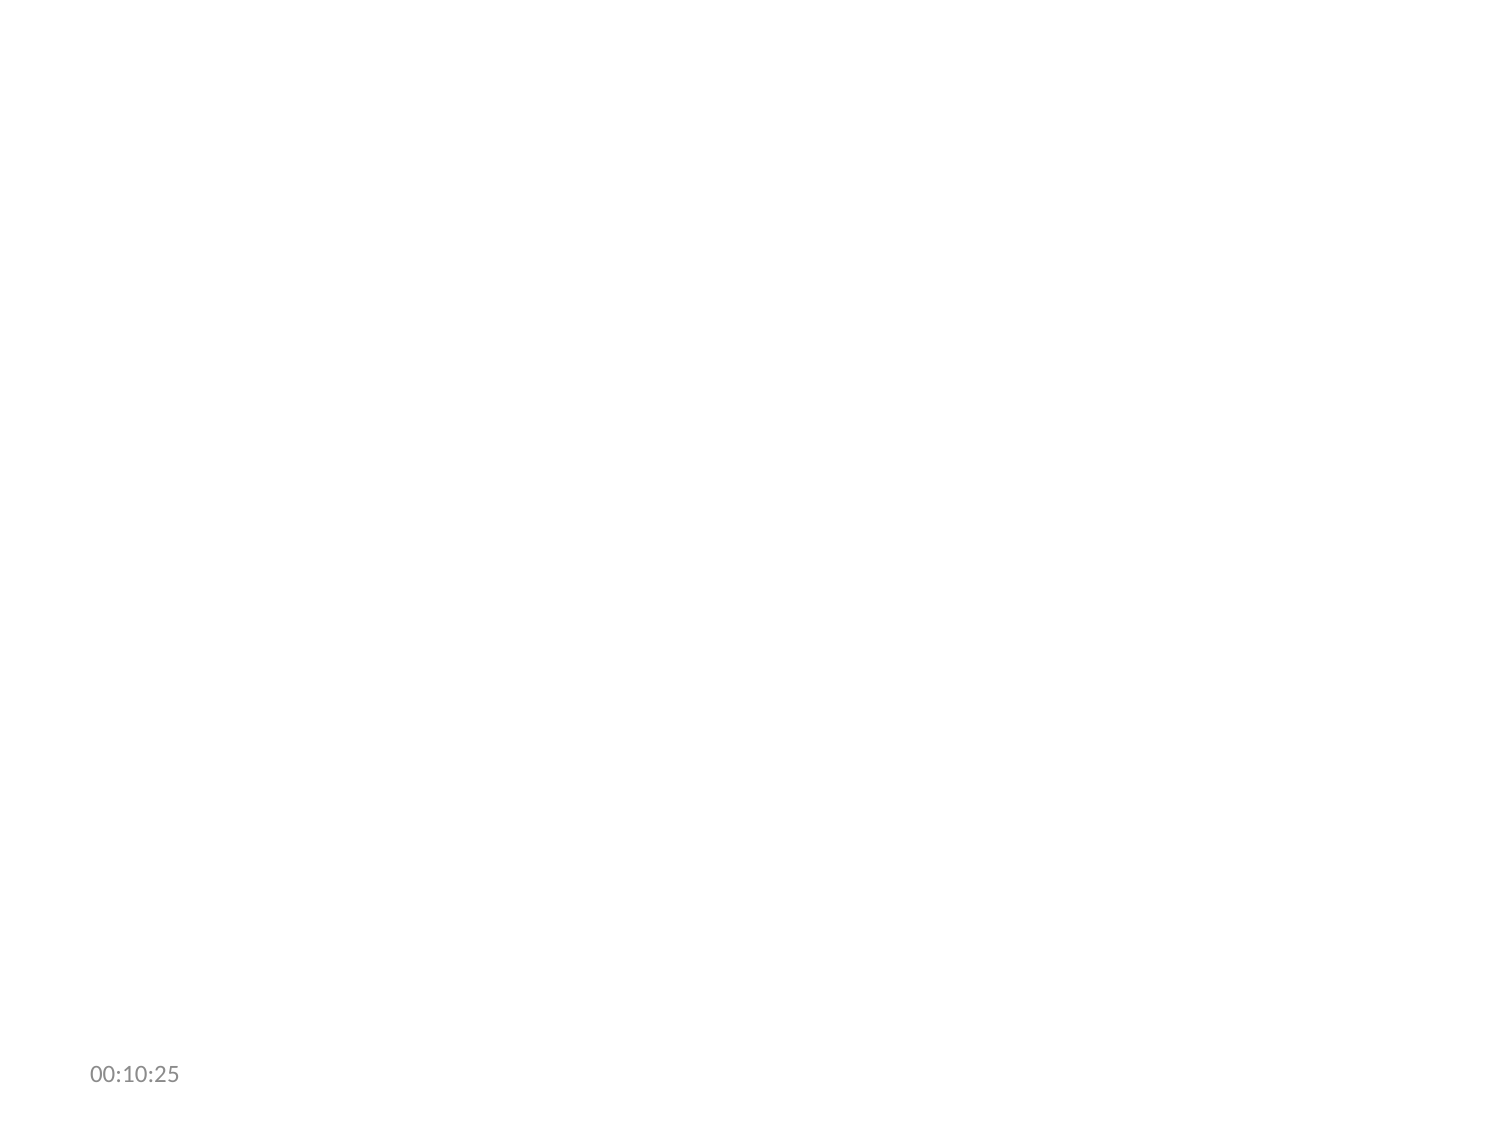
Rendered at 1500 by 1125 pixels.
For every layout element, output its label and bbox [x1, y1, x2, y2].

slide_number [75, 1042, 425, 1103]
